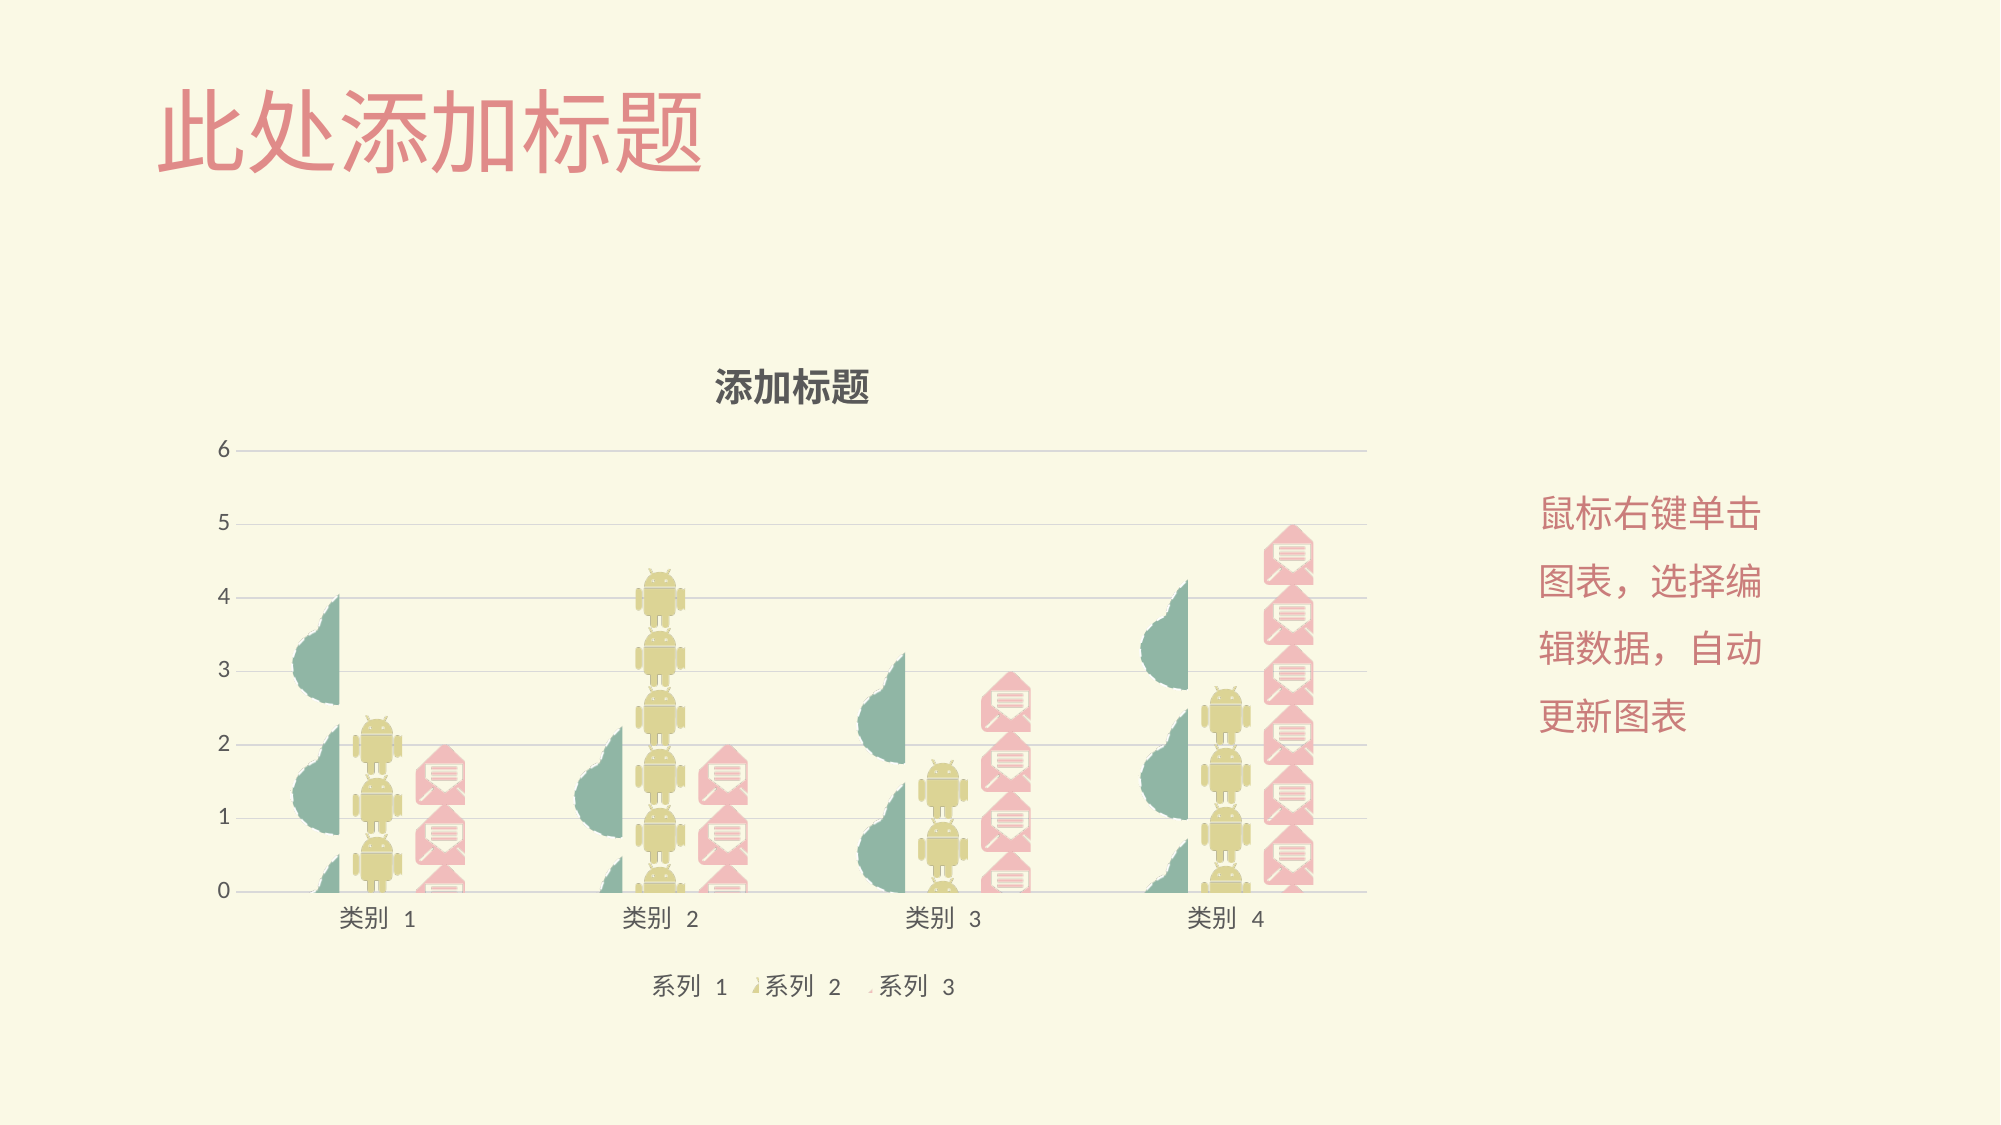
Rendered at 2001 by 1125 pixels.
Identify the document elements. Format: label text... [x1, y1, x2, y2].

chart [193, 323, 1392, 1010]
text_box 鼠标右键单击图表，选择编辑数据，自动更新图表 [1523, 460, 1806, 745]
text_box 此处添加标题 [140, 67, 1873, 192]
